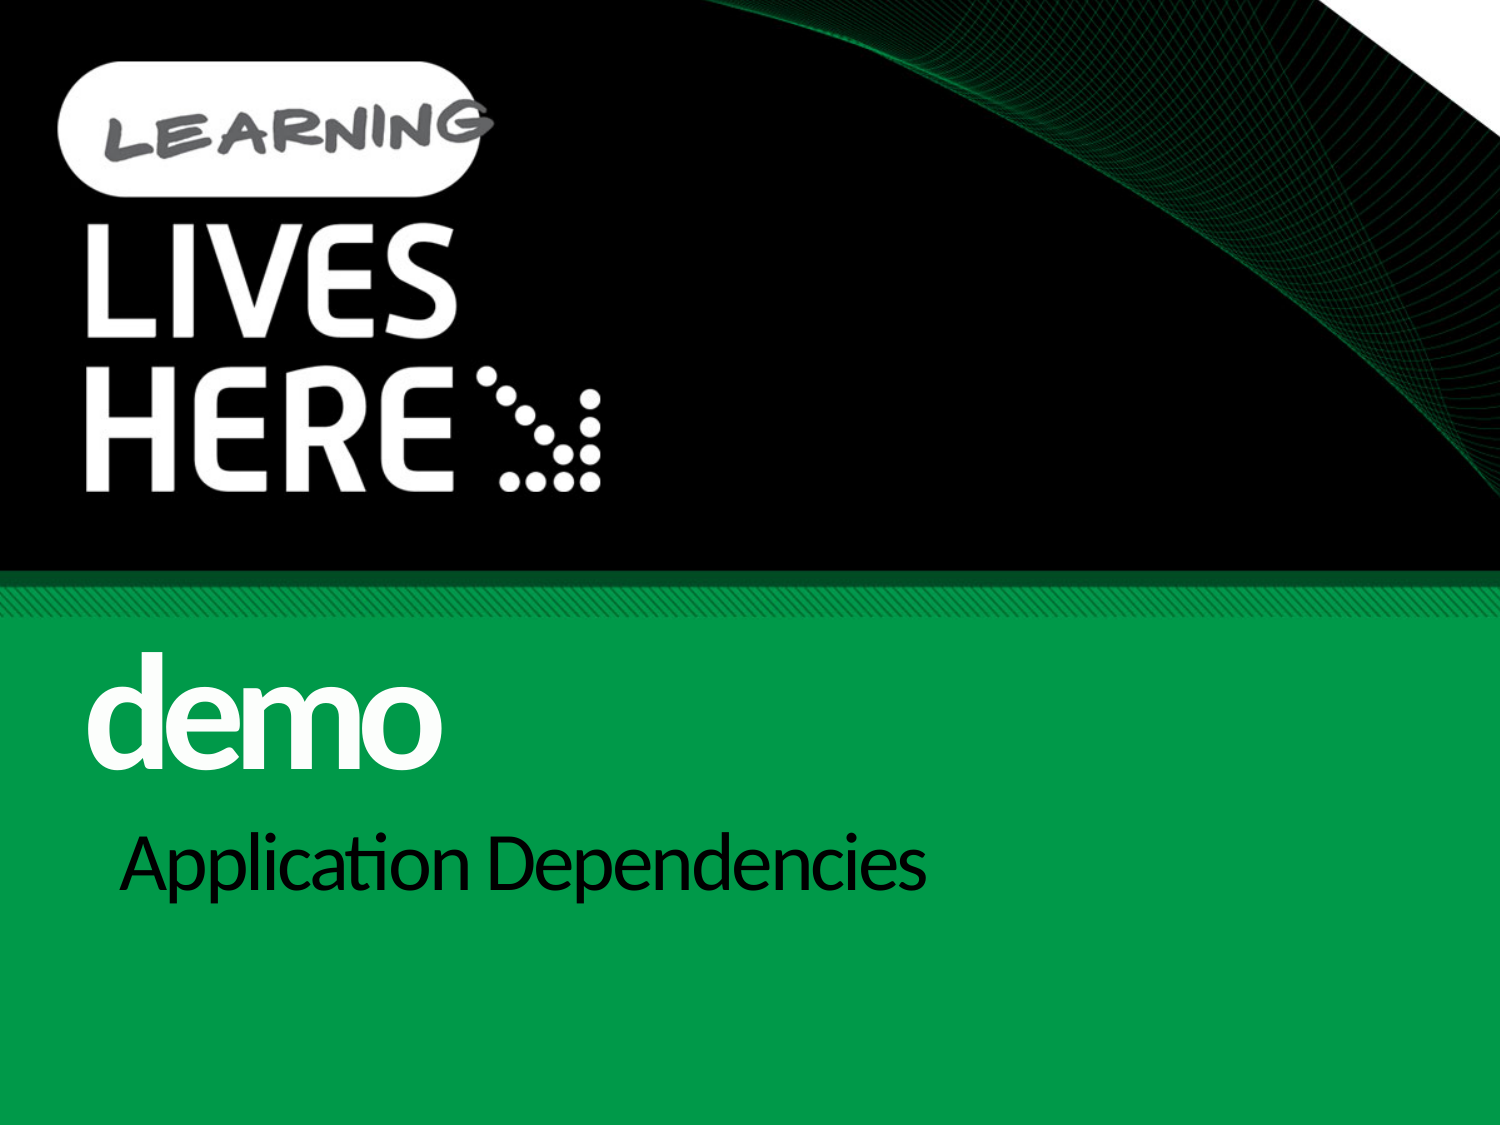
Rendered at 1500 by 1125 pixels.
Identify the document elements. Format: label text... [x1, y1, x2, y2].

title Application Dependencies [119, 818, 1375, 943]
list demo [83, 625, 1344, 800]
picture [0, 0, 1500, 1125]
